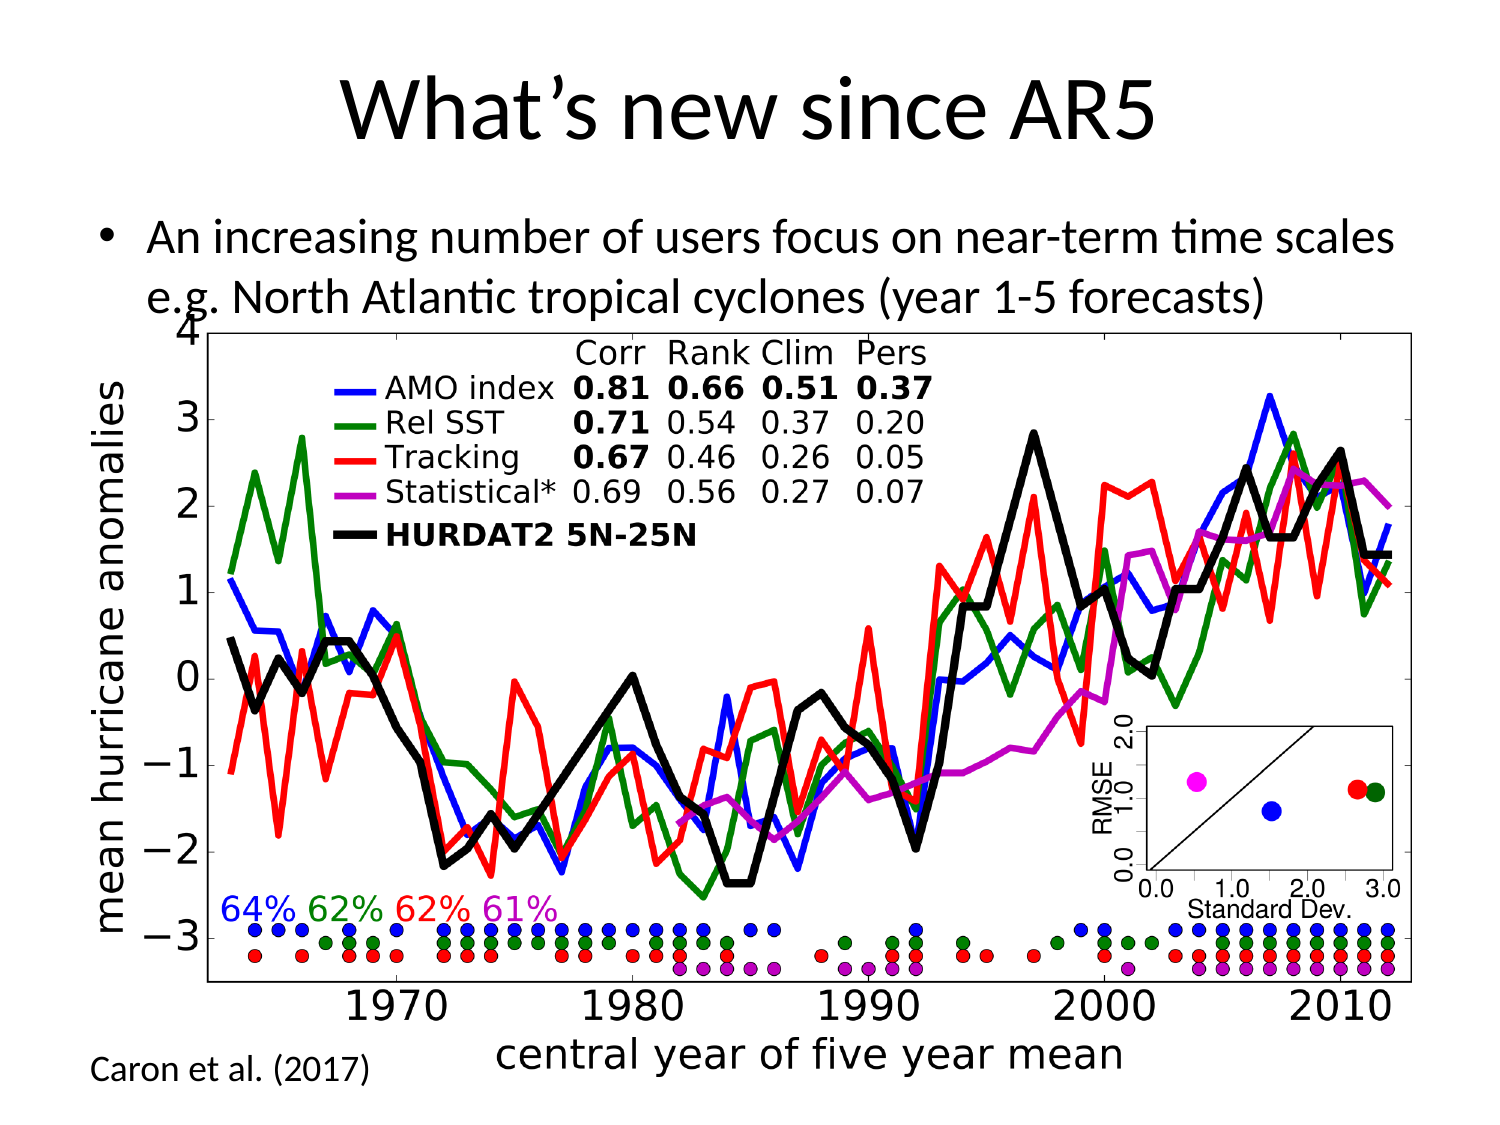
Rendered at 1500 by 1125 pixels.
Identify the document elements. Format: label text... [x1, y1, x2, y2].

text_box What’s new since AR5 [74, 45, 1425, 161]
list An increasing number of users focus on near-term time scales e.g. North Atlantic tropical cyclones (year 1-5 forecasts) Caron et al. (2017) [75, 196, 1425, 1109]
picture [91, 314, 1412, 1077]
